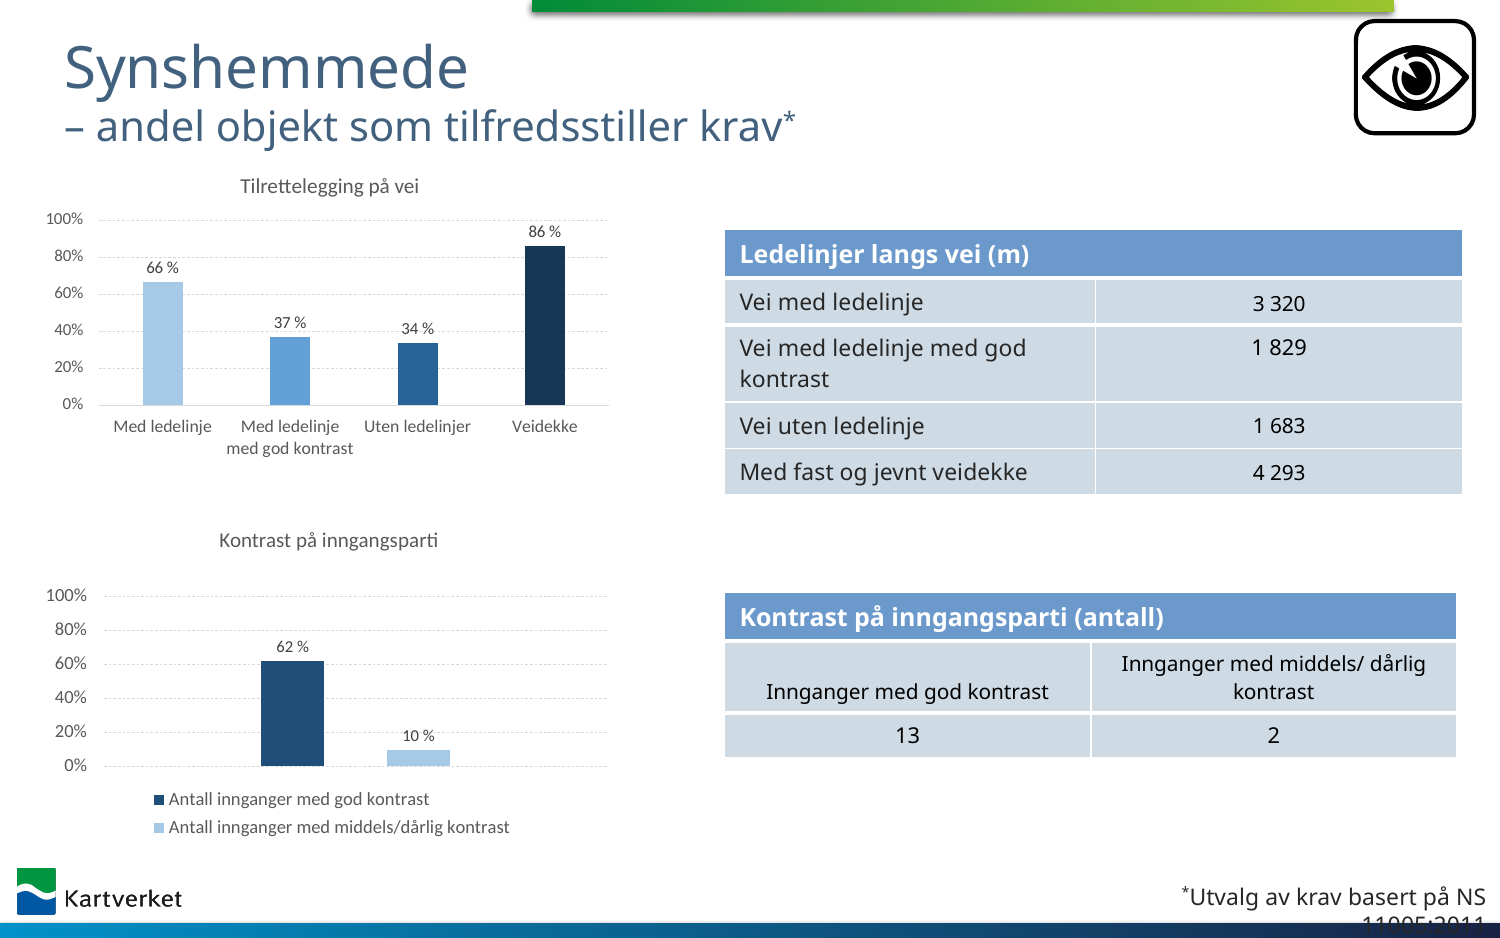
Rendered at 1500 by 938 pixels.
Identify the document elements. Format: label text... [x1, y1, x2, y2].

table_cell Vei uten ledelinje [725, 403, 1095, 448]
table_cell Innganger med god kontrast [725, 643, 1090, 711]
table_cell 1 829 [1096, 327, 1462, 401]
text_box *Utvalg av krav basert på NS 11005:2011 [1068, 873, 1500, 938]
table_cell 13 [725, 715, 1090, 757]
table_header Ledelinjer langs vei (m) [725, 230, 1462, 276]
picture [41, 520, 617, 846]
table_cell 3 320 [1096, 280, 1462, 323]
table_cell 1 683 [1096, 403, 1462, 448]
table_cell 2 [1092, 715, 1456, 757]
table_cell Innganger med middels/ dårlig kontrast [1092, 643, 1456, 711]
picture [41, 166, 619, 492]
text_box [1355, 20, 1475, 134]
text_box Synshemmede – andel objekt som tilfredsstiller krav* [49, 24, 1431, 158]
table_cell 4 293 [1096, 449, 1462, 494]
table_header Kontrast på inngangsparti (antall) [725, 593, 1456, 639]
table_cell Vei med ledelinje med god kontrast [725, 327, 1095, 401]
table_cell Vei med ledelinje [725, 280, 1095, 323]
table_cell Med fast og jevnt veidekke [725, 449, 1095, 494]
